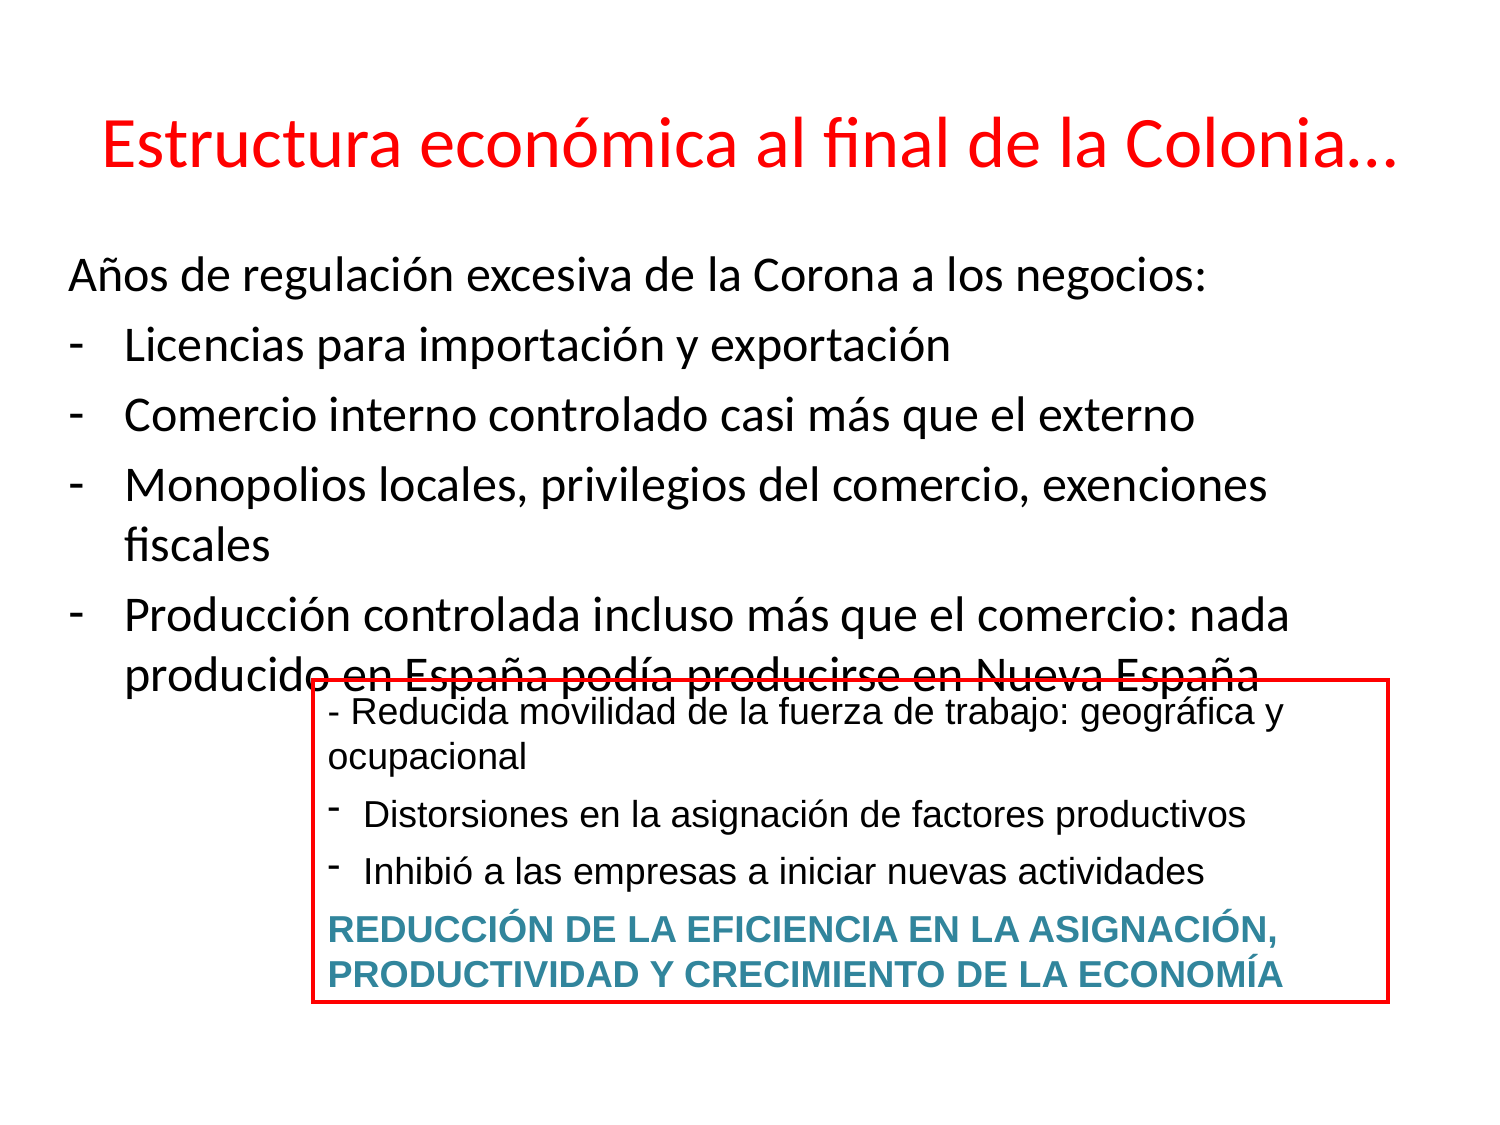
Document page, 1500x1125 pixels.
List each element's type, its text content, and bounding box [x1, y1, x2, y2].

title Estructura económica al final de la Colonia… [74, 44, 1426, 233]
list Años de regulación excesiva de la Corona a los negocios: Licencias para importación y exportación Comercio interno controlado casi más que el externo Monopolios locales, privilegios del comercio, exenciones fiscales Producción controlada incluso más que el comercio: nada producido en España podía producirse en Nueva España [52, 234, 1426, 716]
text_box - Reducida movilidad de la fuerza de trabajo: geográfica y ocupacional Distorsiones en la asignación de factores productivos Inhibió a las empresas a iniciar nuevas actividades REDUCCIÓN DE LA EFICIENCIA EN LA ASIGNACIÓN, PRODUCTIVIDAD Y CRECIMIENTO DE LA ECONOMÍA [312, 679, 1388, 1002]
